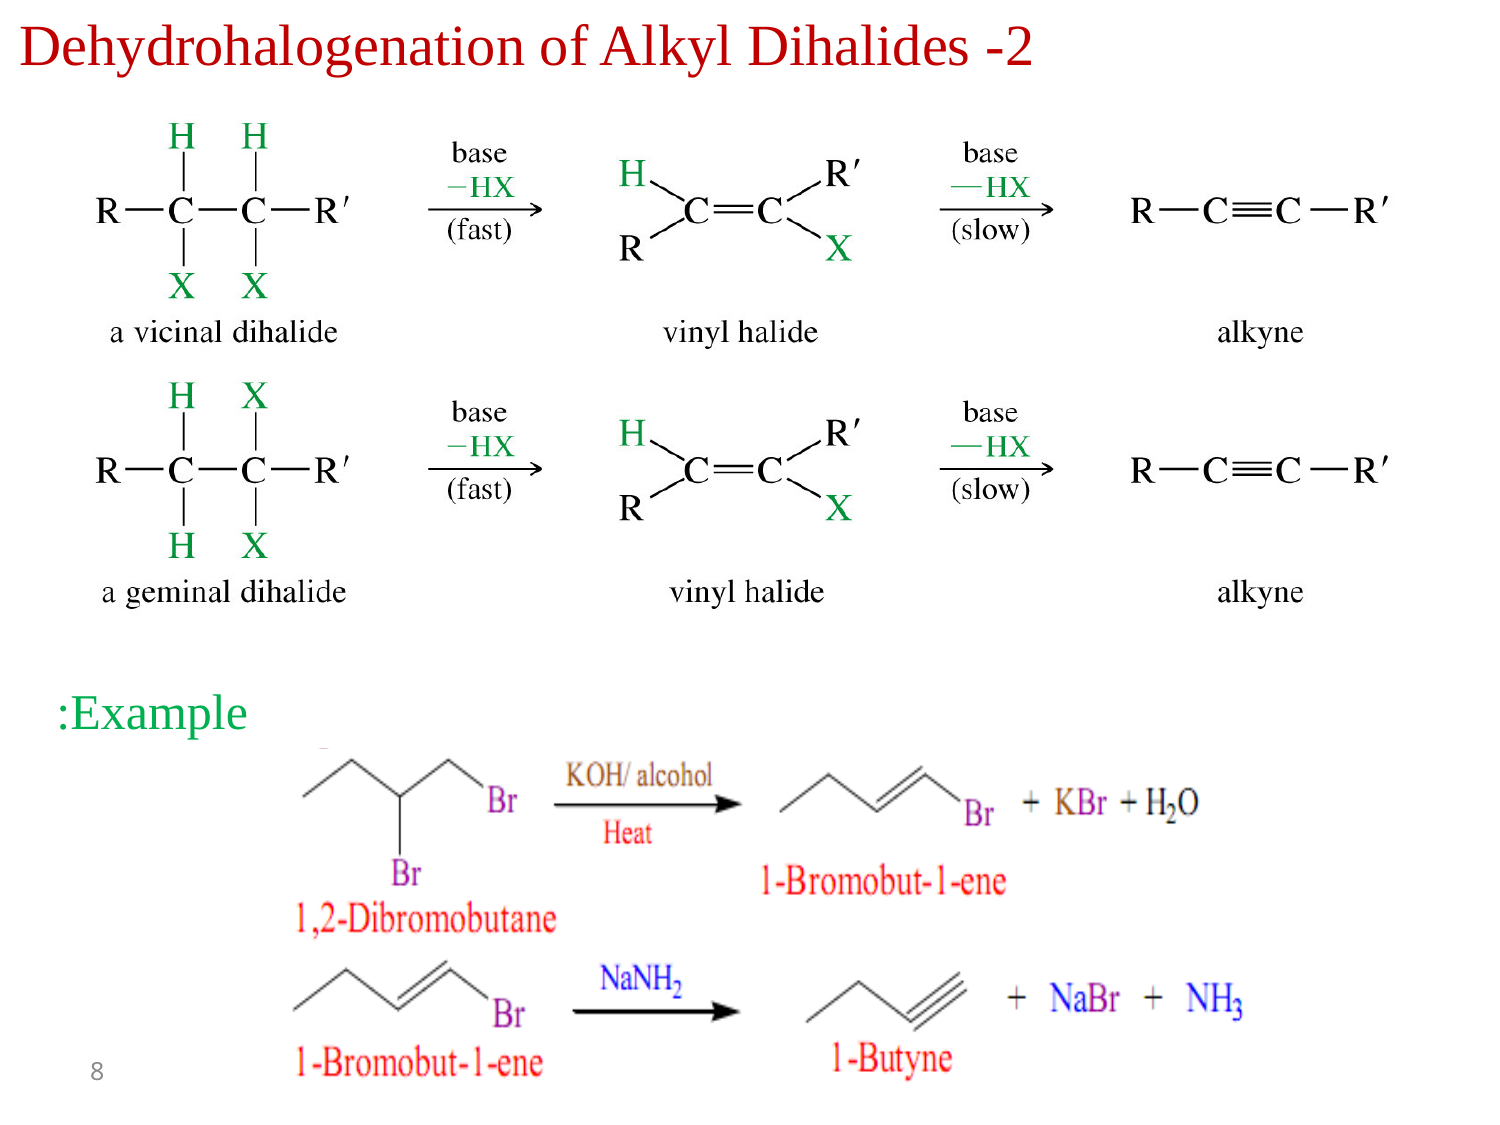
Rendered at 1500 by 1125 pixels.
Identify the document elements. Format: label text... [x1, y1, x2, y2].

text_box 2- Dehydrohalogenation of Alkyl Dihalides [4, 0, 1049, 130]
text_box Example: [41, 672, 263, 748]
picture [76, 105, 1400, 634]
slide_number 8 [75, 1042, 203, 1103]
picture [209, 748, 1268, 1104]
